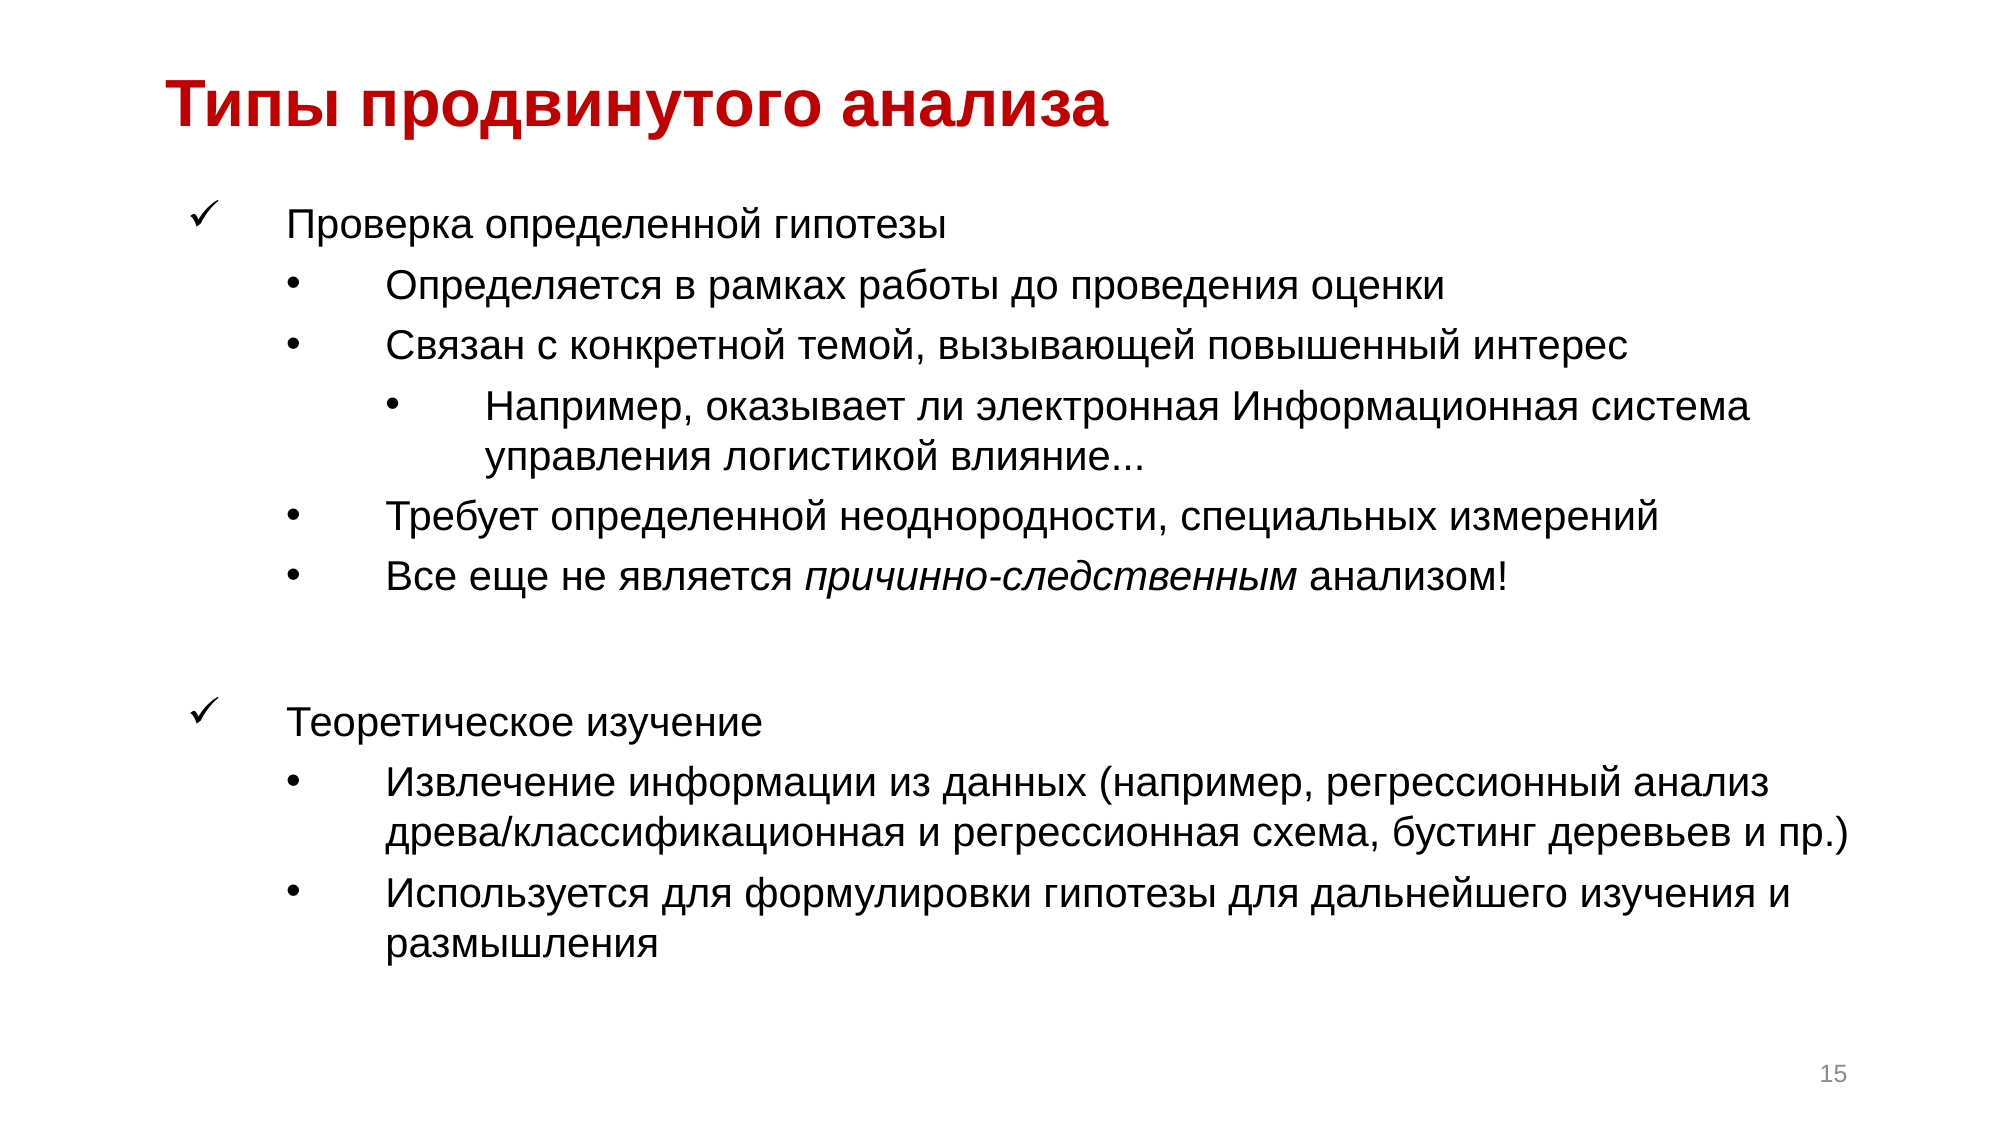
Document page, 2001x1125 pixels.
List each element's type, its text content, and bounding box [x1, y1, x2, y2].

slide_number 15 [1412, 1042, 1863, 1103]
list Проверка определенной гипотезы Определяется в рамках работы до проведения оценки Связан с конкретной темой, вызывающей повышенный интерес Например, оказывает ли электронная Информационная система управления логистикой влияние... Требует определенной неоднородности, специальных измерений Все еще не является причинно-следственным анализом! Теоретическое изучение Извлечение информации из данных (например, регрессионный анализ древа/классификационная и регрессионная схема, бустинг деревьев и пр.) Используется для формулировки гипотезы для дальнейшего изучения и размышления [150, 189, 1984, 1125]
title Типы продвинутого анализа [150, 31, 1851, 168]
